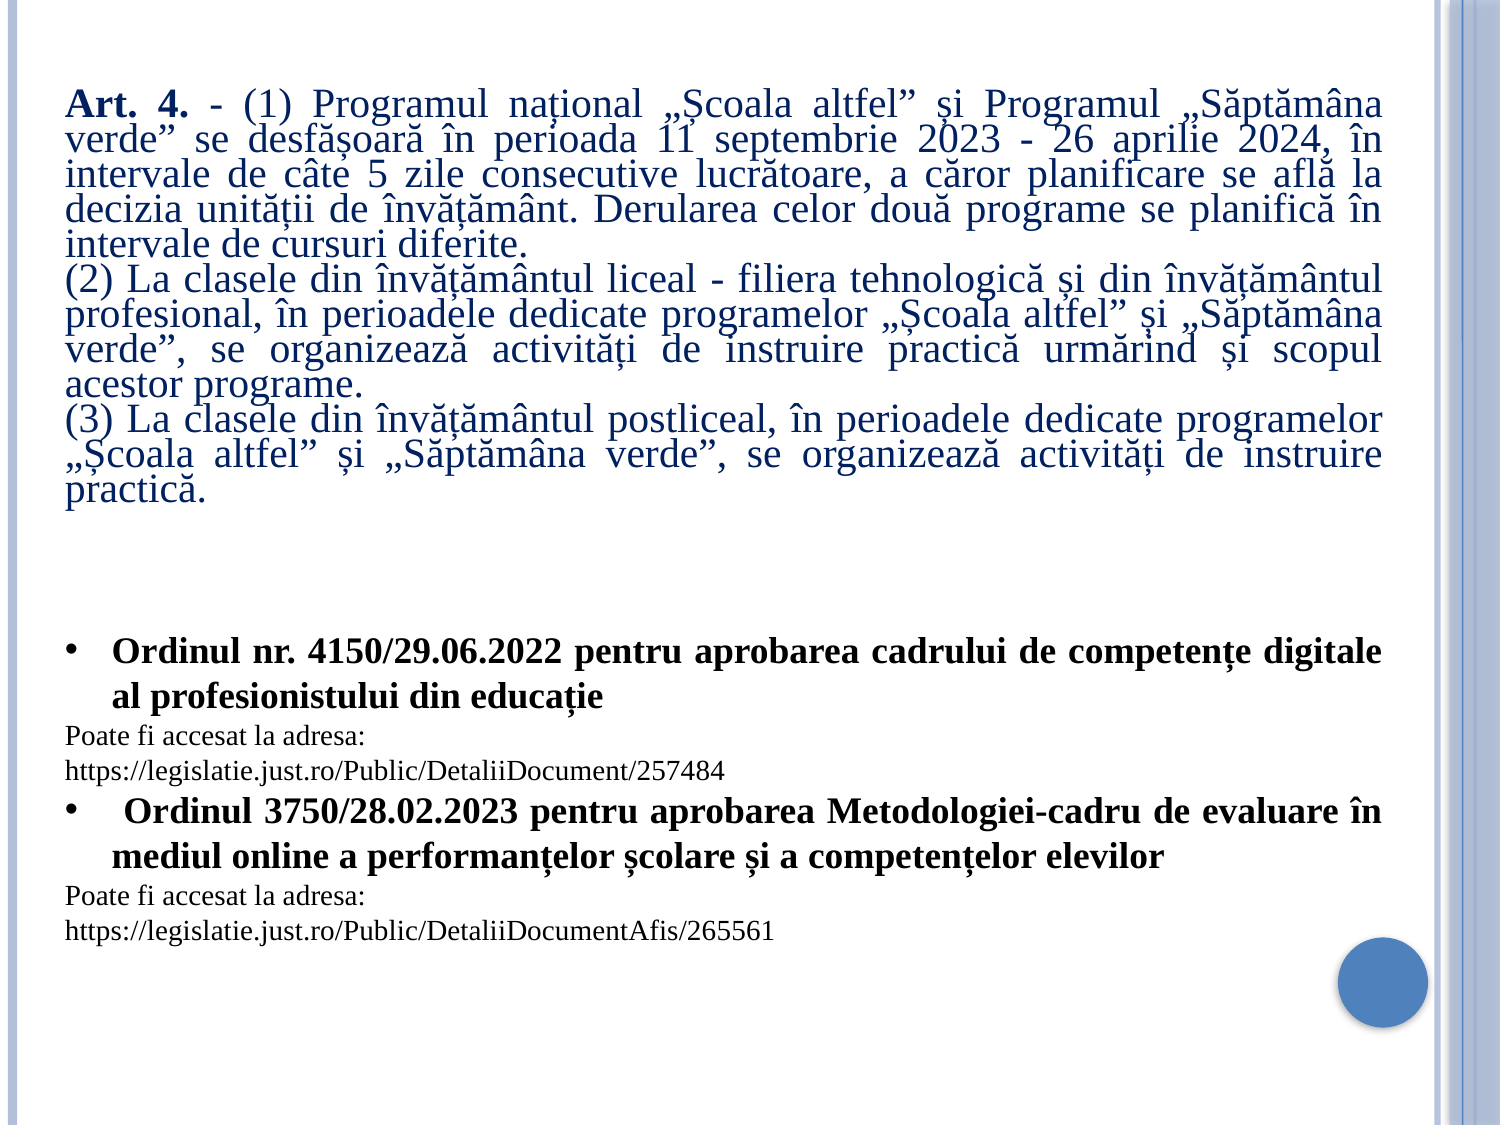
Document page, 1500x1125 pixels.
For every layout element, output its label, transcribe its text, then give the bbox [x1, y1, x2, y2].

text_box Art. 4. - (1) Programul național „Școala altfel” și Programul „Săptămâna verde” se desfășoară în perioada 11 septembrie 2023 - 26 aprilie 2024, în intervale de câte 5 zile consecutive lucrătoare, a căror planificare se află la decizia unității de învățământ. Derularea celor două programe se planifică în intervale de cursuri diferite. (2) La clasele din învățământul liceal - filiera tehnologică și din învățământul profesional, în perioadele dedicate programelor „Școala altfel” și „Săptămâna verde”, se organizează activități de instruire practică urmărind și scopul acestor programe. (3) La clasele din învățământul postliceal, în perioadele dedicate programelor „Școala altfel” și „Săptămâna verde”, se organizează activități de instruire practică. [50, 37, 1398, 517]
text_box Ordinul nr. 4150/29.06.2022 pentru aprobarea cadrului de competențe digitale al profesionistului din educație Poate fi accesat la adresa: https://legislatie.just.ro/Public/DetaliiDocument/257484 Ordinul 3750/28.02.2023 pentru aprobarea Metodologiei-cadru de evaluare în mediul online a performanțelor școlare și a competențelor elevilor Poate fi accesat la adresa: https://legislatie.just.ro/Public/DetaliiDocumentAfis/265561 [50, 618, 1398, 954]
